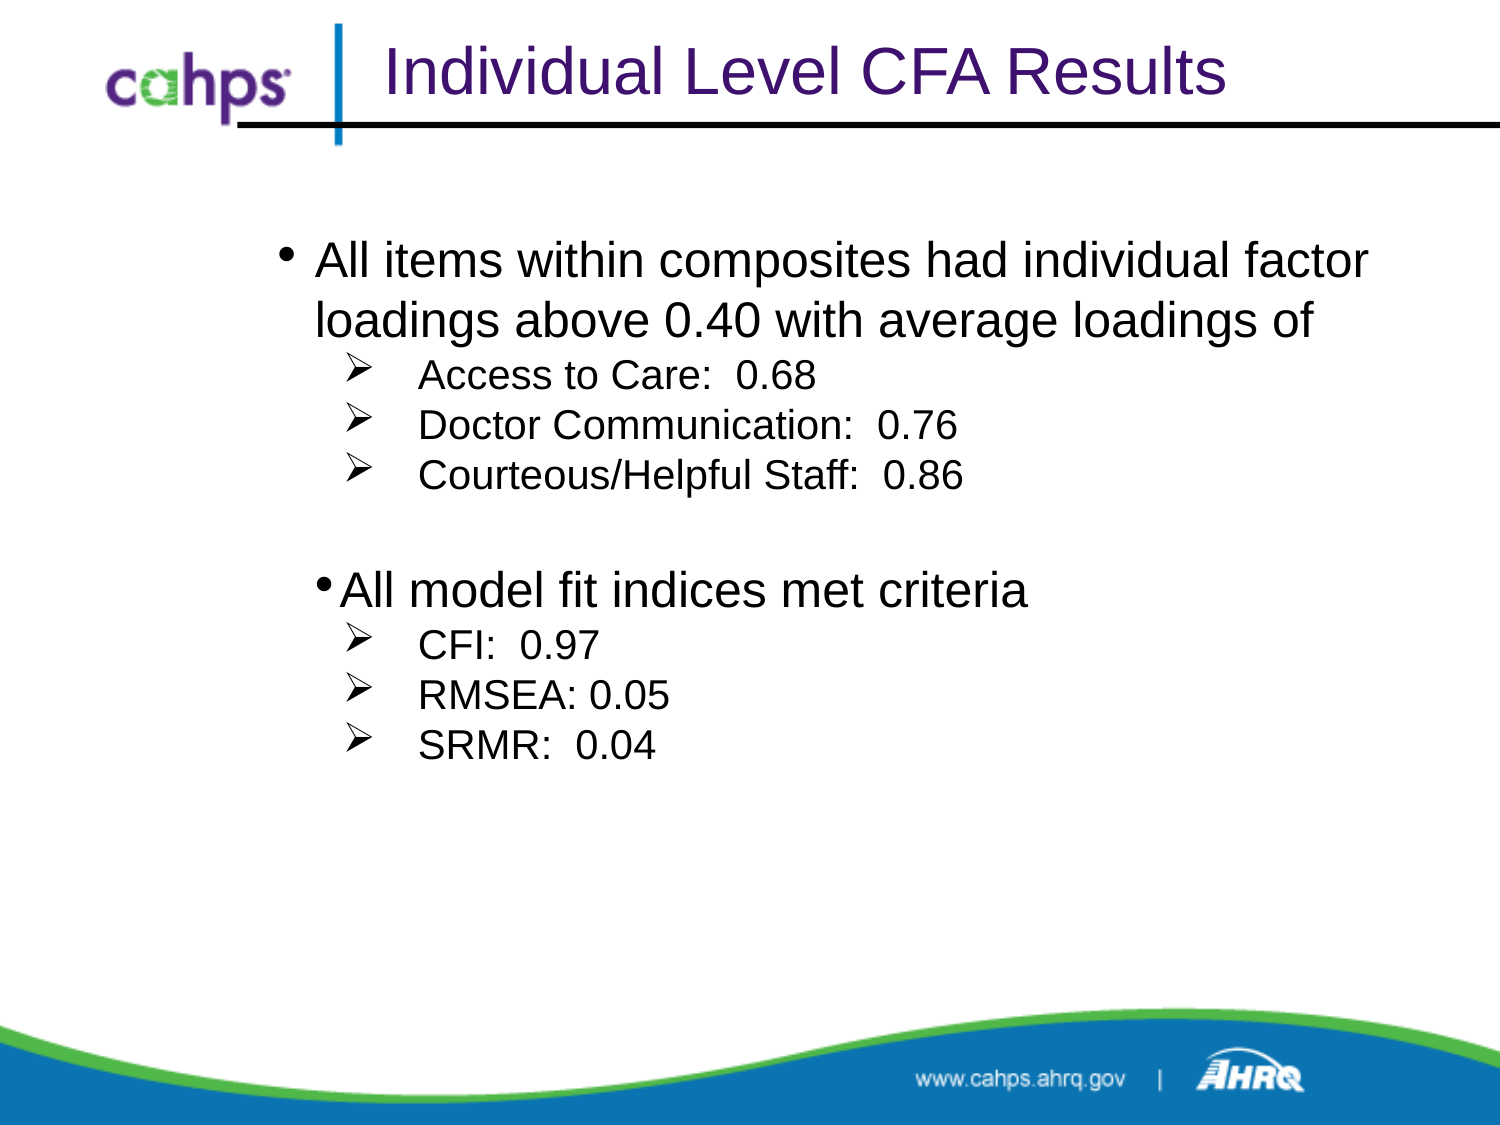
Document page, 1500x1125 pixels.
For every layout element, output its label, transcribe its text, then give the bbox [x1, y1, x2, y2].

text_box All items within composites had individual factor loadings above 0.40 with average loadings of Access to Care: 0.68 Doctor Communication: 0.76 Courteous/Helpful Staff: 0.86 All model fit indices met criteria CFI: 0.97 RMSEA: 0.05 SRMR: 0.04 [262, 220, 1438, 876]
picture [0, 7, 1500, 1125]
title Individual Level CFA Results [368, 21, 1369, 124]
